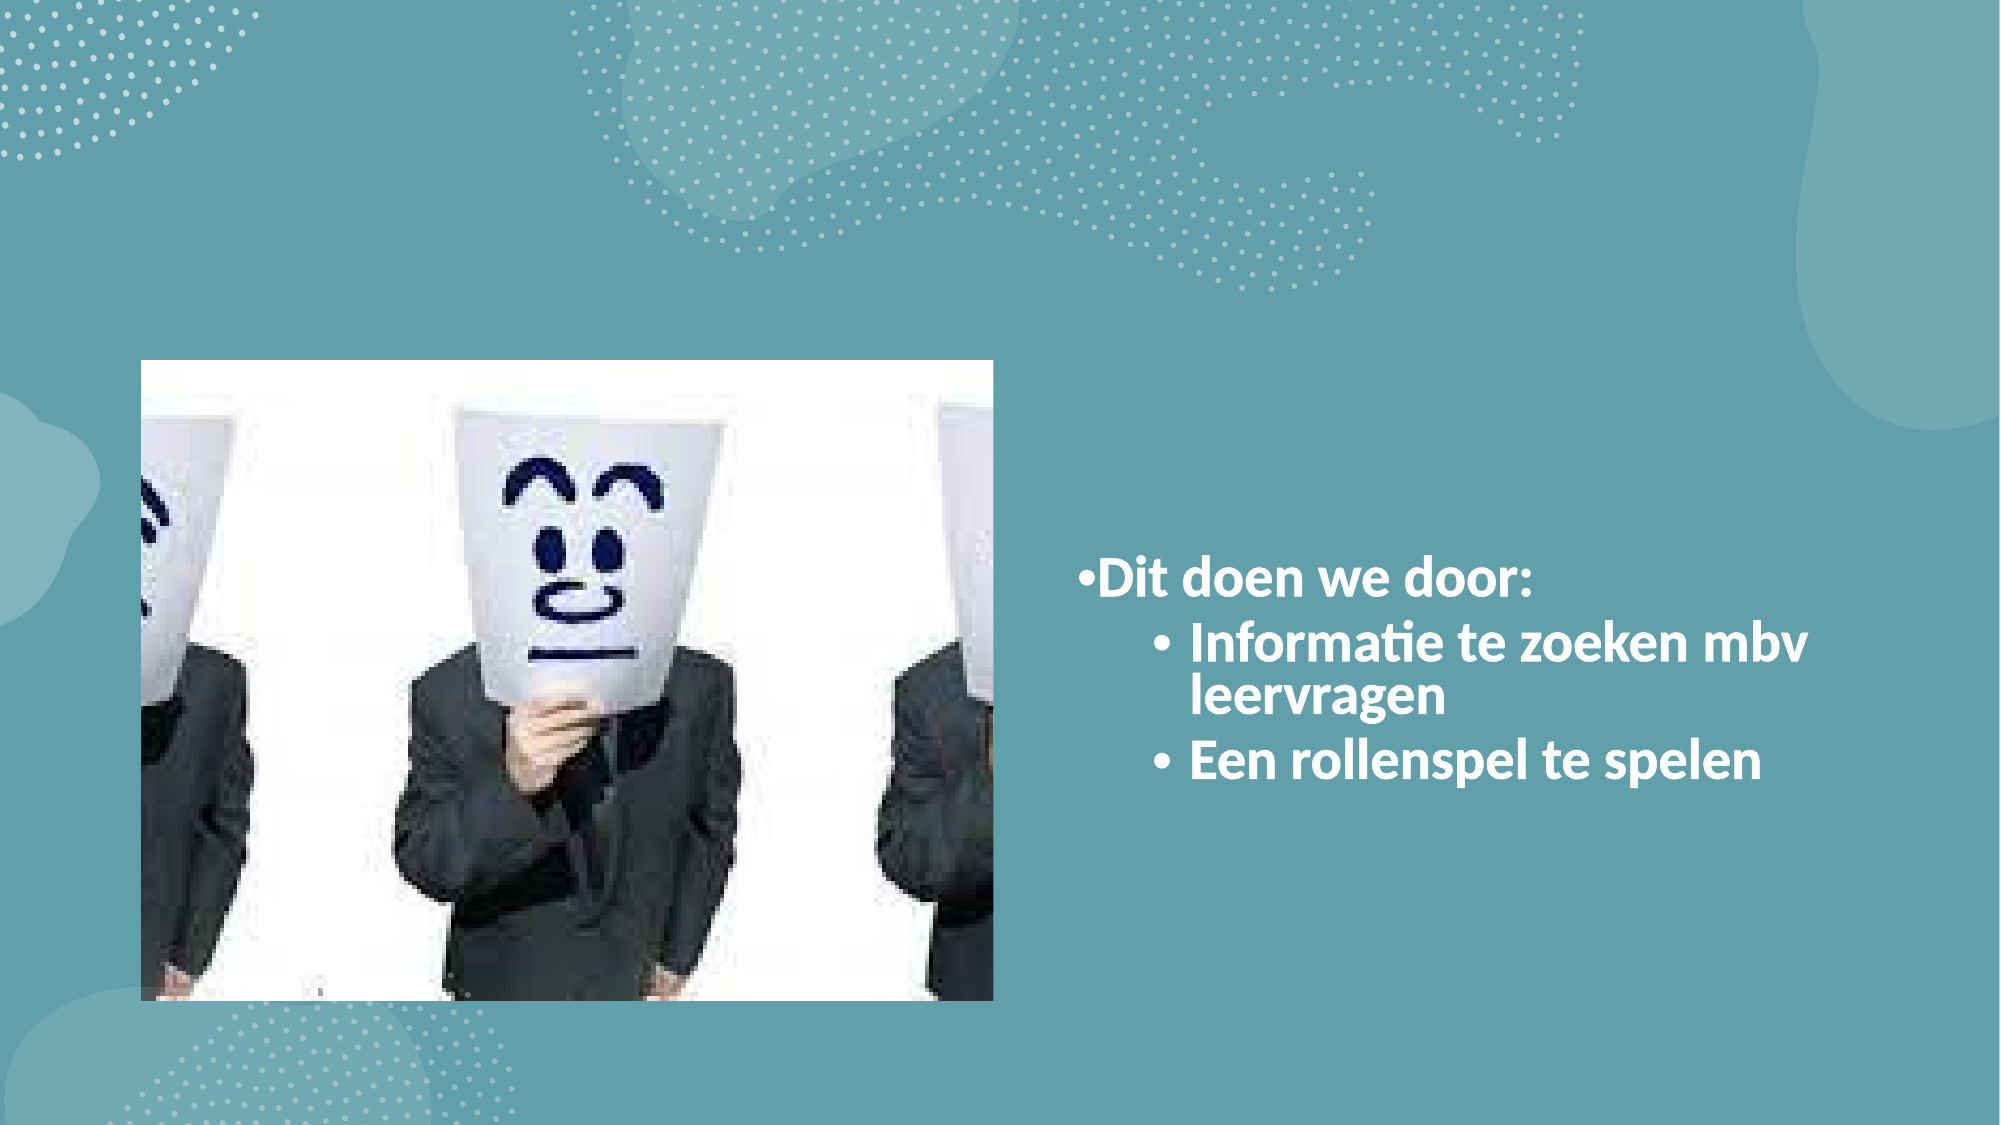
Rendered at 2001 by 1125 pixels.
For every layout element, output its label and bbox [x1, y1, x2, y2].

text_box [0, 0, 2000, 1125]
